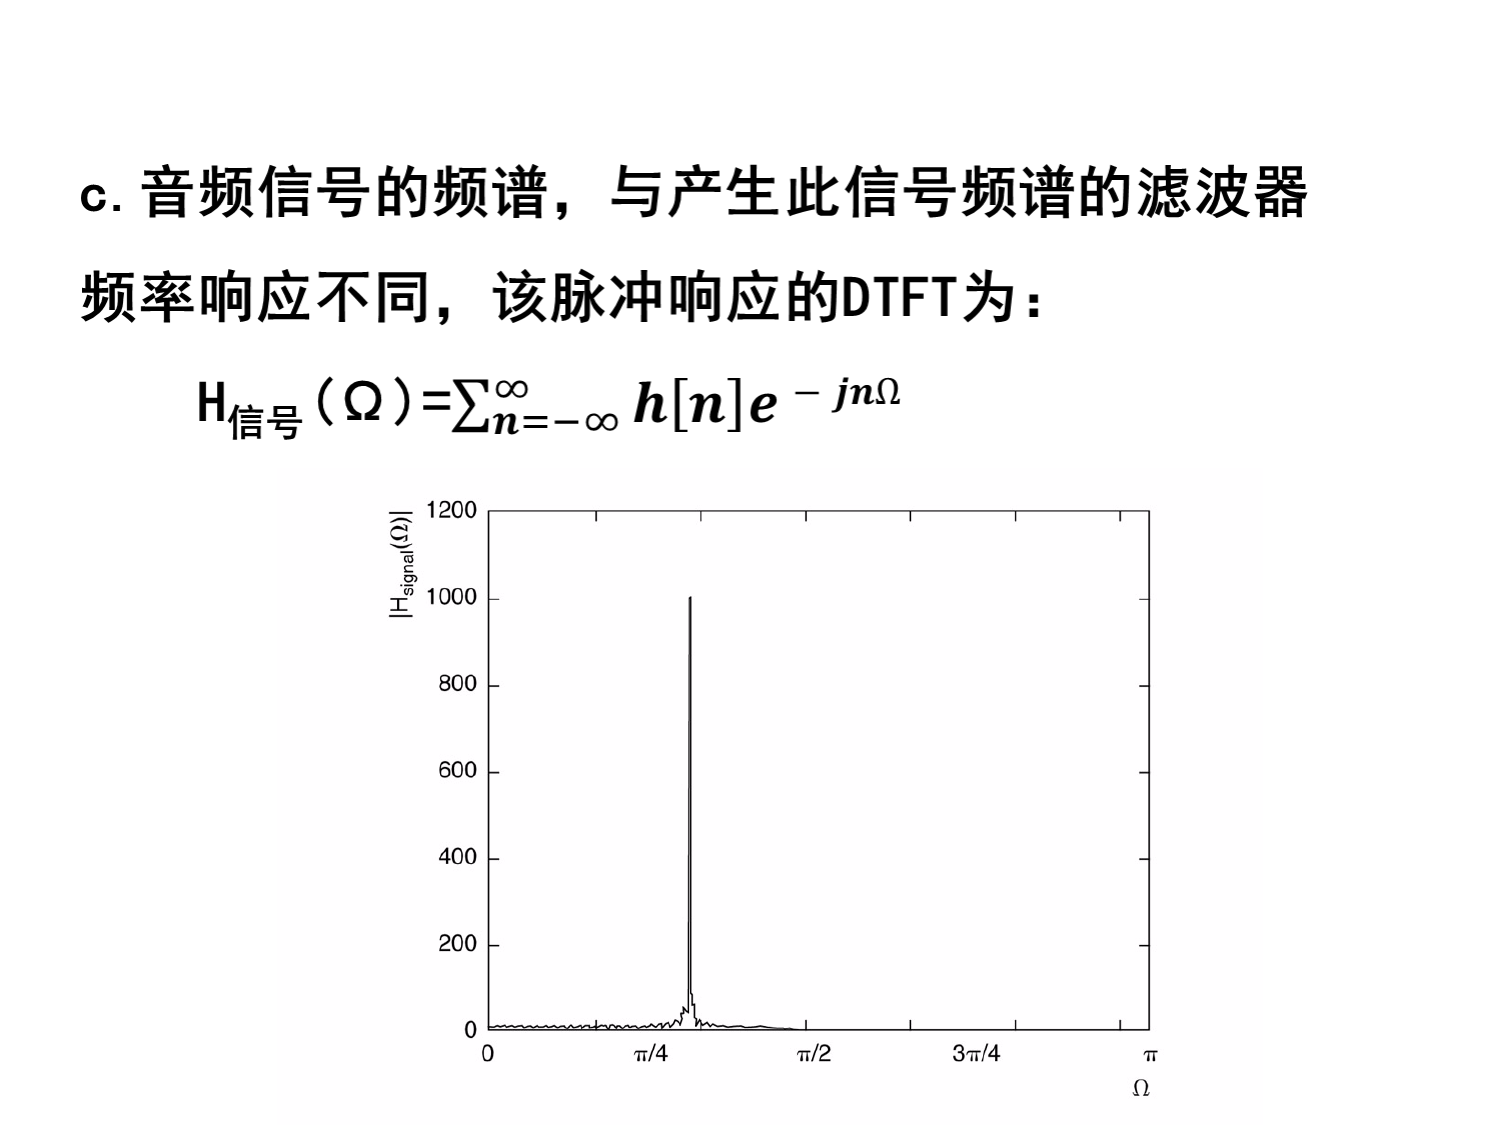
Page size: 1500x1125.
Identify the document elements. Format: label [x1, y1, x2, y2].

text_box [64, 125, 1341, 453]
picture [277, 468, 1263, 1125]
